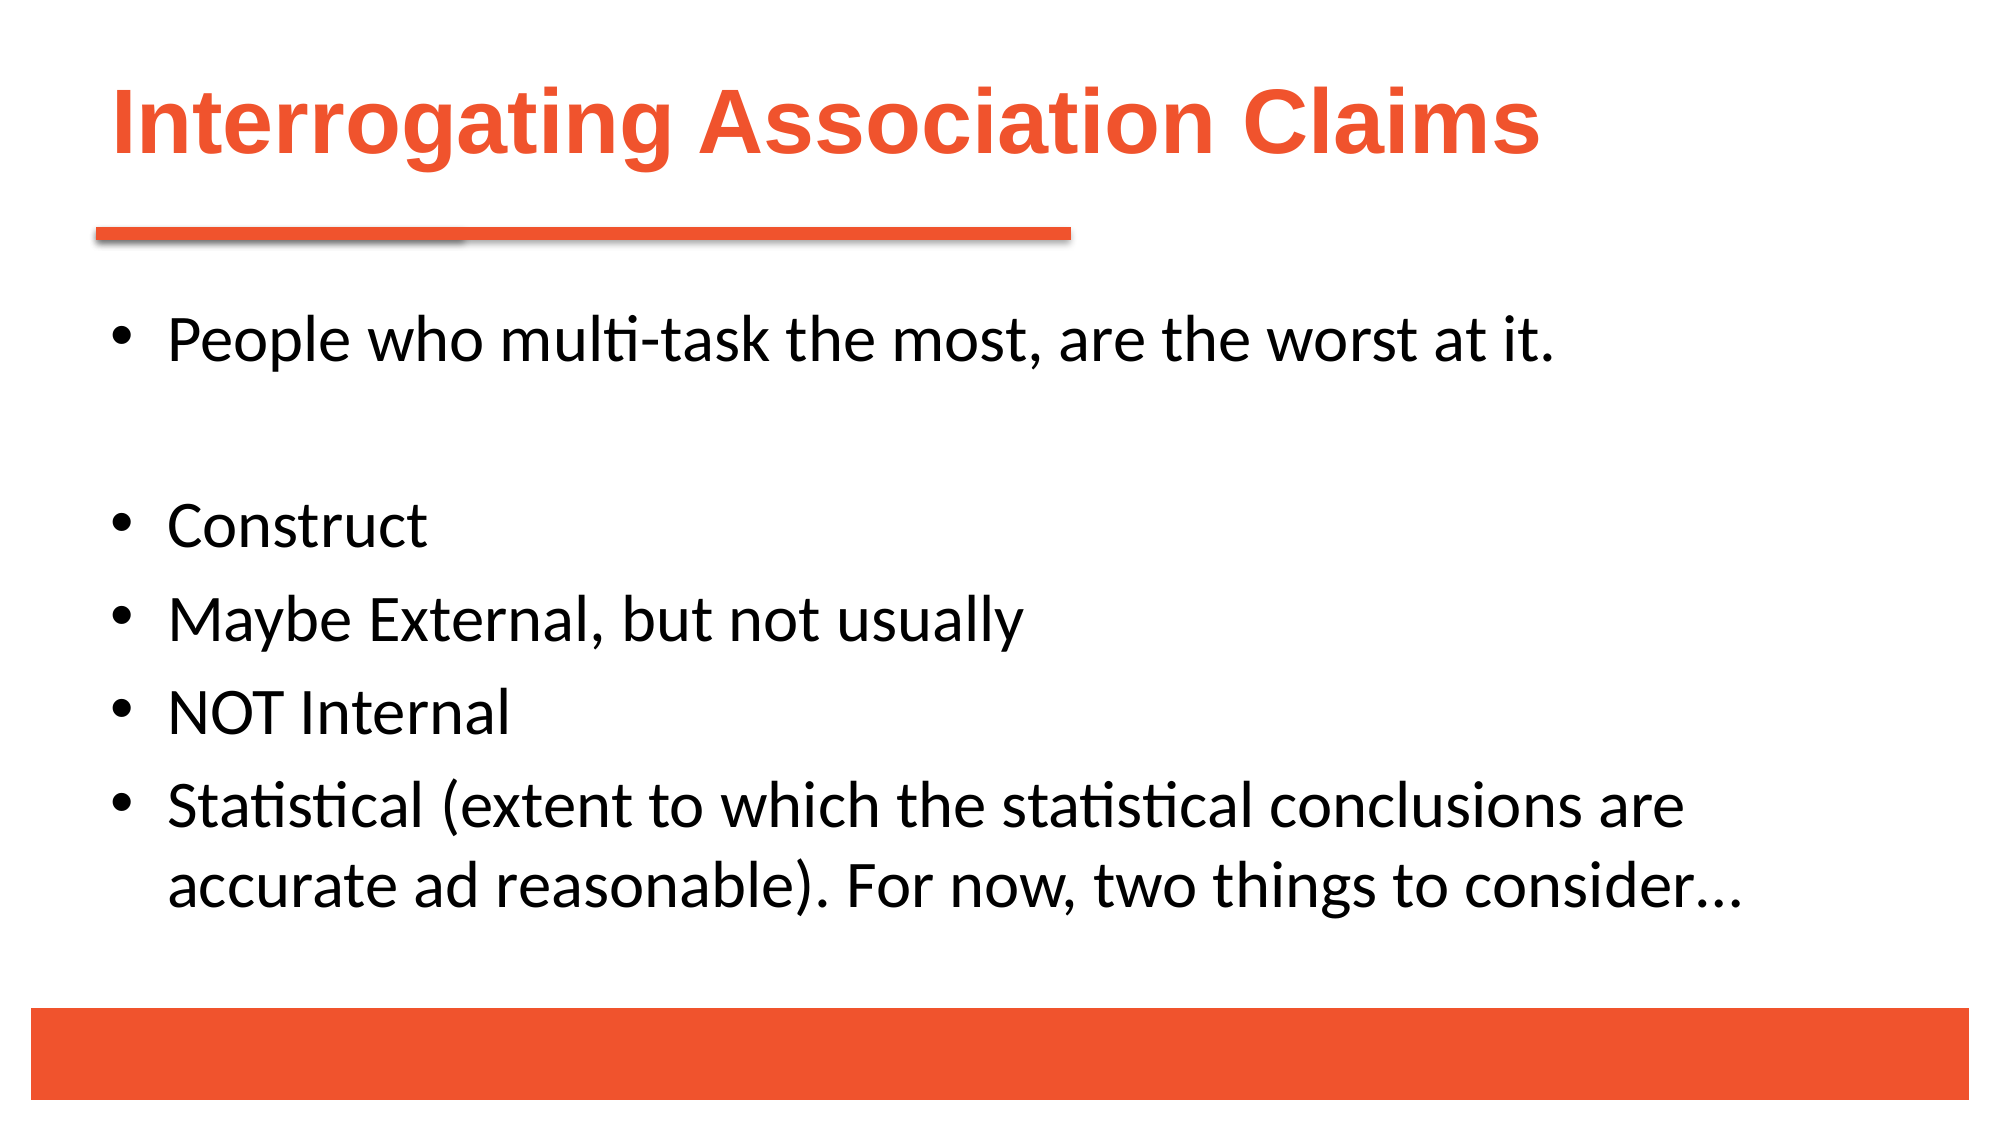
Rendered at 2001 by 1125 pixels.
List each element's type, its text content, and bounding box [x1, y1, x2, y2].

title Interrogating Association Claims [96, 23, 1956, 211]
list People who multi-task the most, are the worst at it. Construct Maybe External, but not usually NOT Internal Statistical (extent to which the statistical conclusions are accurate ad reasonable). For now, two things to consider… [96, 287, 1867, 1000]
